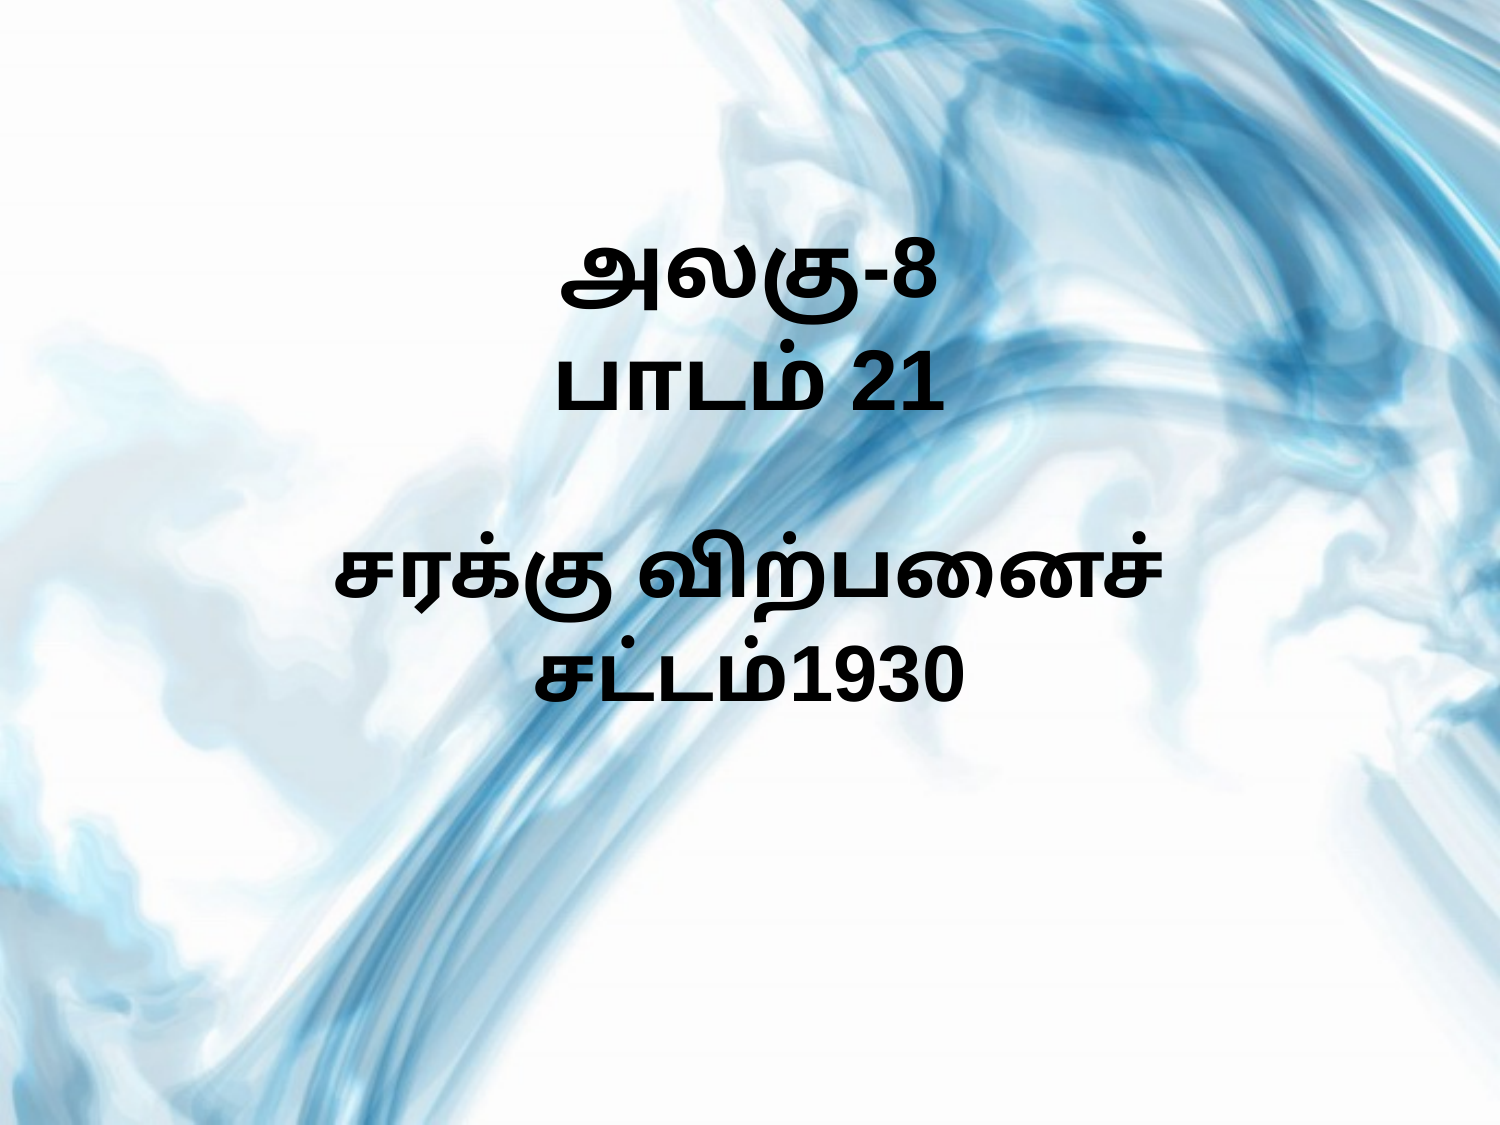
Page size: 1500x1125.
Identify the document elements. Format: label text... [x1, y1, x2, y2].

title அலகு-8 பாடம் 21 சரக்கு விற்பனைச் சட்டம்1930 [105, 116, 1394, 833]
picture [0, 0, 1500, 1125]
subtitle [224, 637, 1276, 926]
